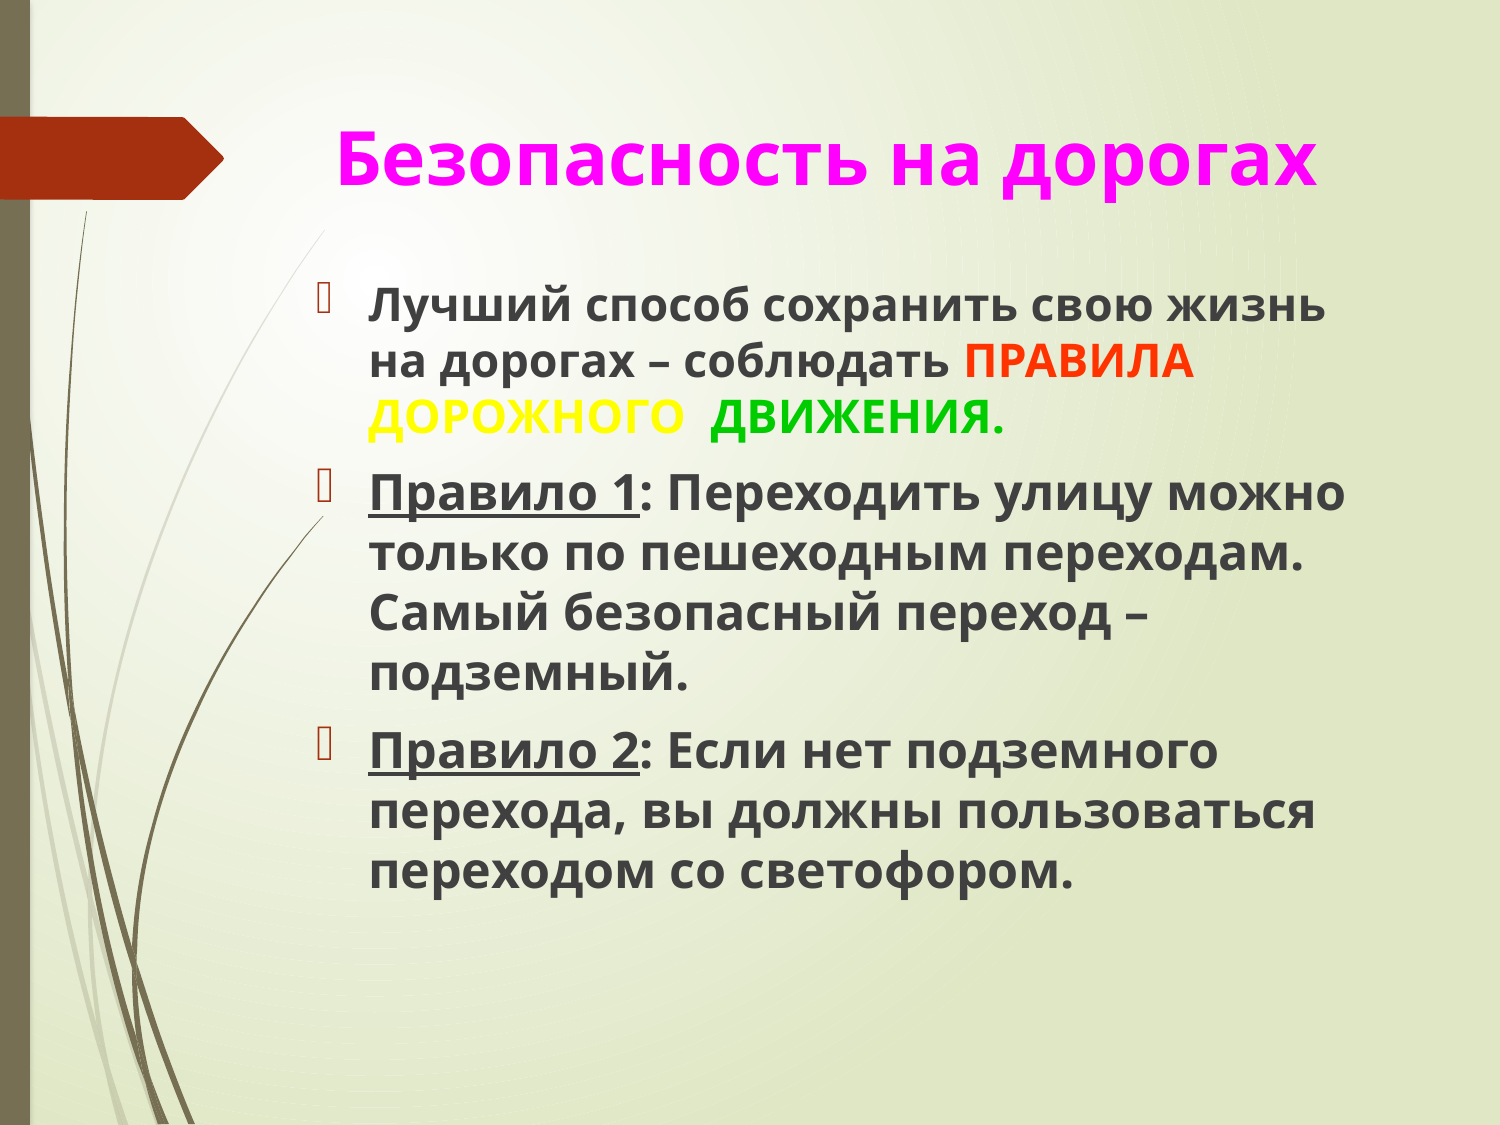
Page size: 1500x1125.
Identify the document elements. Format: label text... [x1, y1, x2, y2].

list Лучший способ сохранить свою жизнь на дорогах – соблюдать ПРАВИЛА ДОРОЖНОГО ДВИЖЕНИЯ. Правило 1: Переходить улицу можно только по пешеходным переходам. Самый безопасный переход – подземный. Правило 2: Если нет подземного перехода, вы должны пользоваться переходом со светофором. [301, 267, 1383, 917]
title Безопасность на дорогах [319, 102, 1400, 313]
